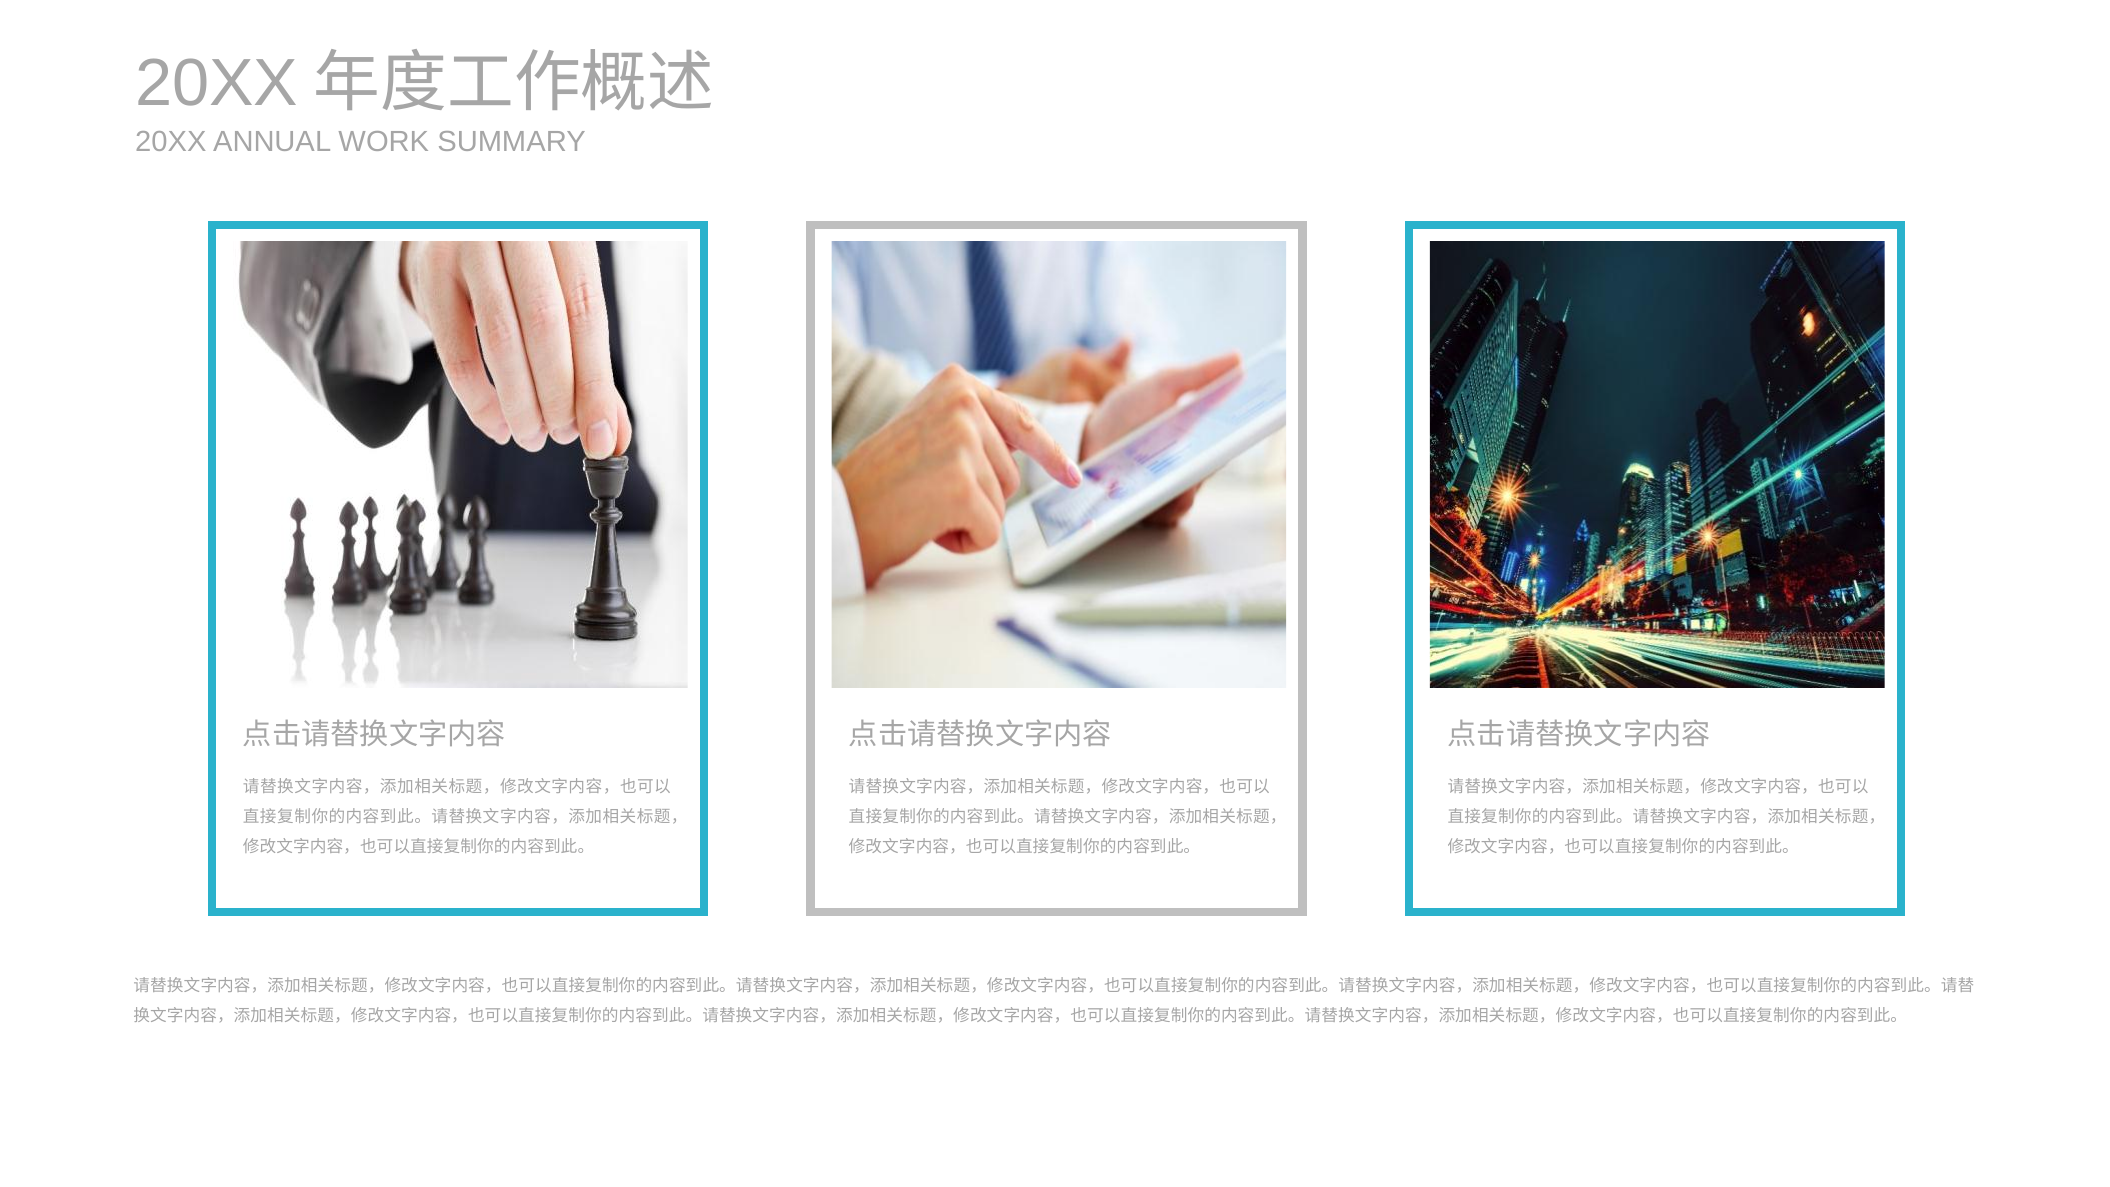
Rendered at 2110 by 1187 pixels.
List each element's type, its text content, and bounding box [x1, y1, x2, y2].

text_box 20XX年度工作概述 [135, 38, 783, 119]
text_box 请替换文字内容，添加相关标题，修改文字内容，也可以直接复制你的内容到此。请替换文字内容，添加相关标题，修改文字内容，也可以直接复制你的内容到此。请替换文字内容，添加相关标题，修改文字内容，也可以直接复制你的内容到此。请替换文字内容，添加相关标题，修改文字内容，也可以直接复制你的内容到此。请替换文字内容，添加相关标题，修改文字内容，也可以直接复制你的内容到此。请替换文字内容，添加相关标题，修改文字内容，也可以直接复制你的内容到此。 [133, 964, 1976, 1025]
text_box [1408, 224, 1902, 913]
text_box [1447, 715, 1870, 858]
text_box [809, 224, 1304, 913]
text_box [211, 224, 705, 913]
text_box 20XX ANNUAL WORK SUMMARY [135, 122, 596, 158]
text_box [848, 715, 1271, 858]
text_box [242, 715, 672, 858]
